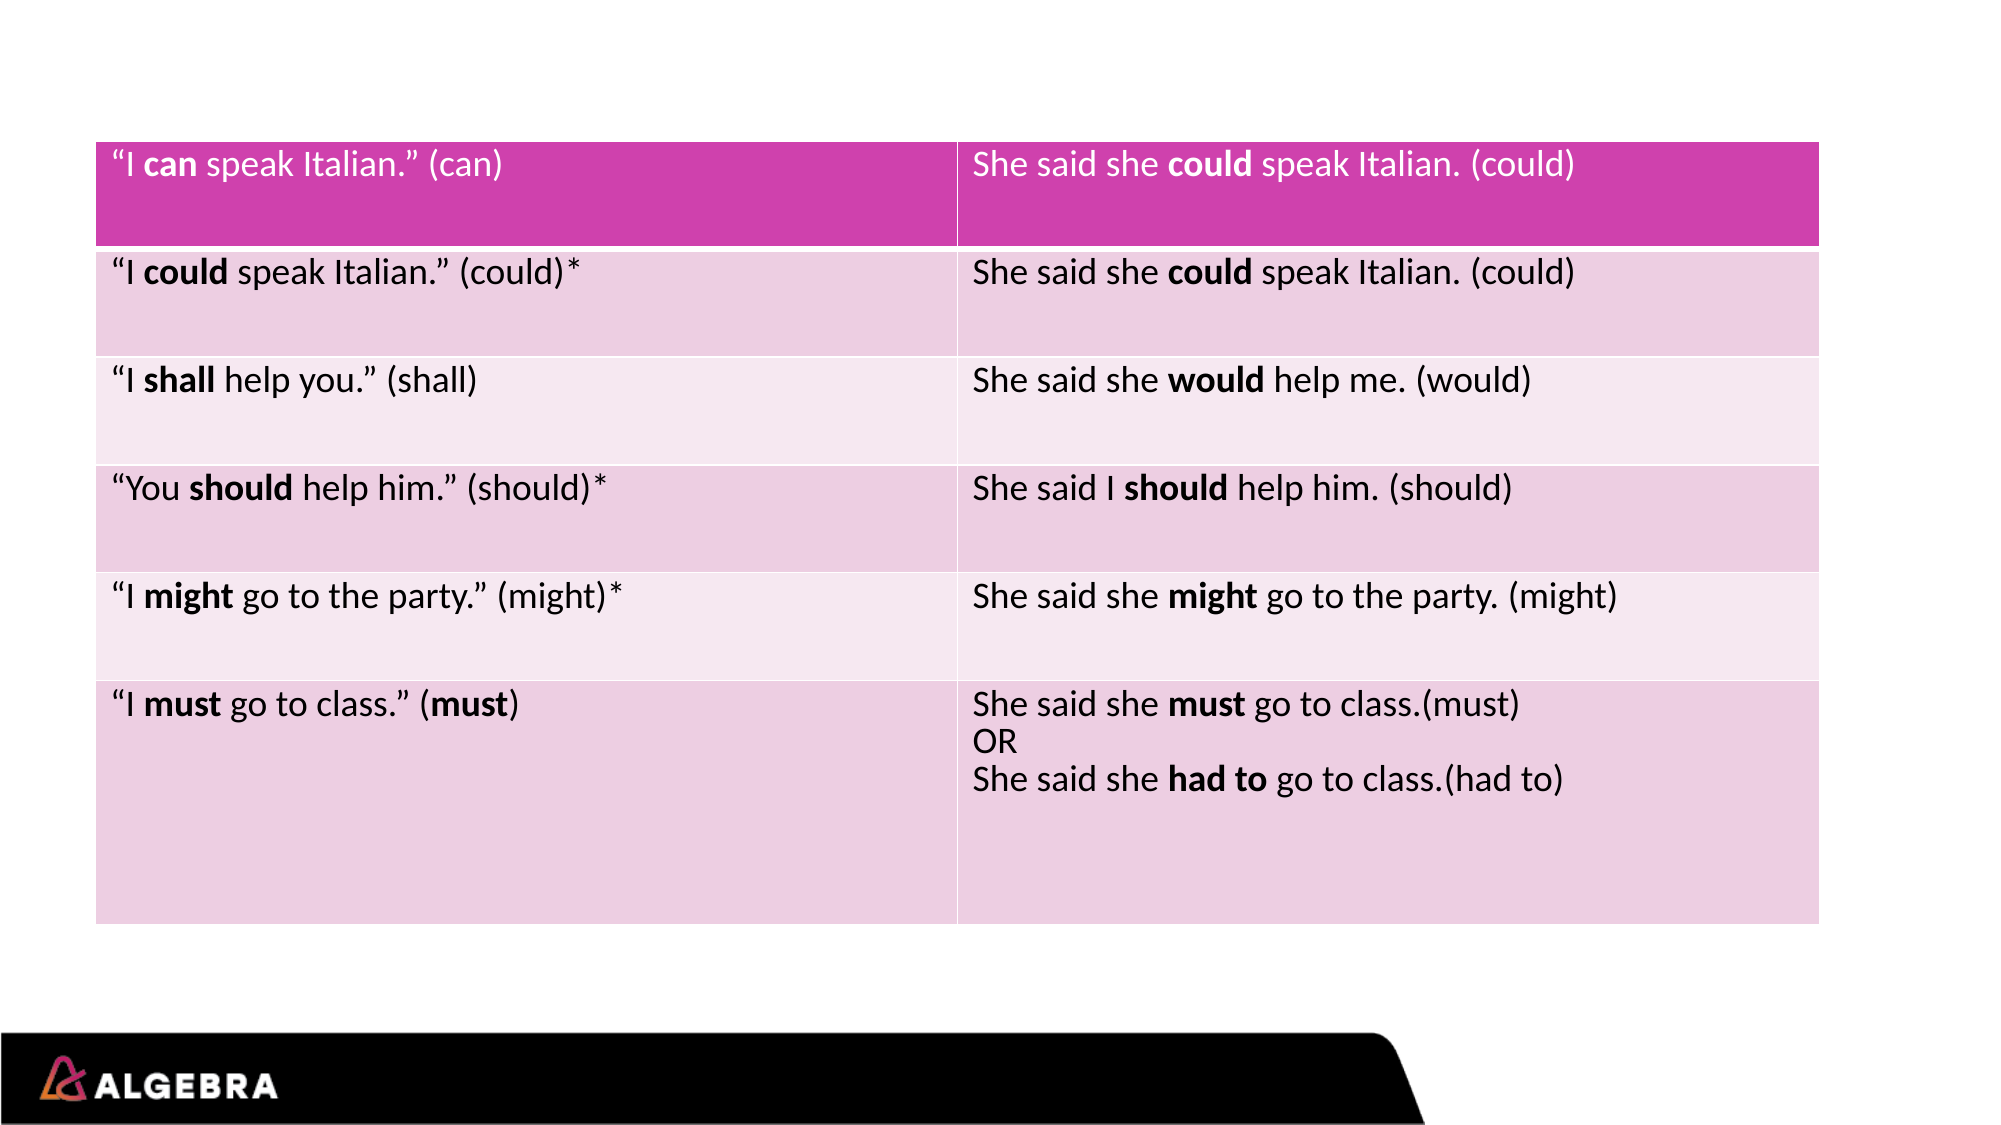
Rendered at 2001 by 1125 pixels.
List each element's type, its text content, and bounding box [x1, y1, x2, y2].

table_cell “You should help him.” (should)* [96, 466, 957, 572]
table_cell She said she would help me. (would) [958, 358, 1819, 464]
table_header She said she could speak Italian. (could) [958, 142, 1819, 246]
table_cell “I shall help you.” (shall) [96, 358, 957, 464]
table_cell She said I should help him. (should) [958, 466, 1819, 572]
picture [0, 1032, 1425, 1125]
table_cell She said she might go to the party. (might) [958, 573, 1819, 680]
table_header “I can speak Italian.” (can) [96, 142, 957, 246]
table_cell “I might go to the party.” (might)* [96, 573, 957, 680]
table_cell She said she could speak Italian. (could) [958, 252, 1819, 356]
table_cell She said she must go to class.(must) OR She said she had to go to class.(had to) [958, 681, 1819, 924]
table_cell “I must go to class.” (must) [96, 681, 957, 924]
table_cell “I could speak Italian.” (could)* [96, 252, 957, 356]
